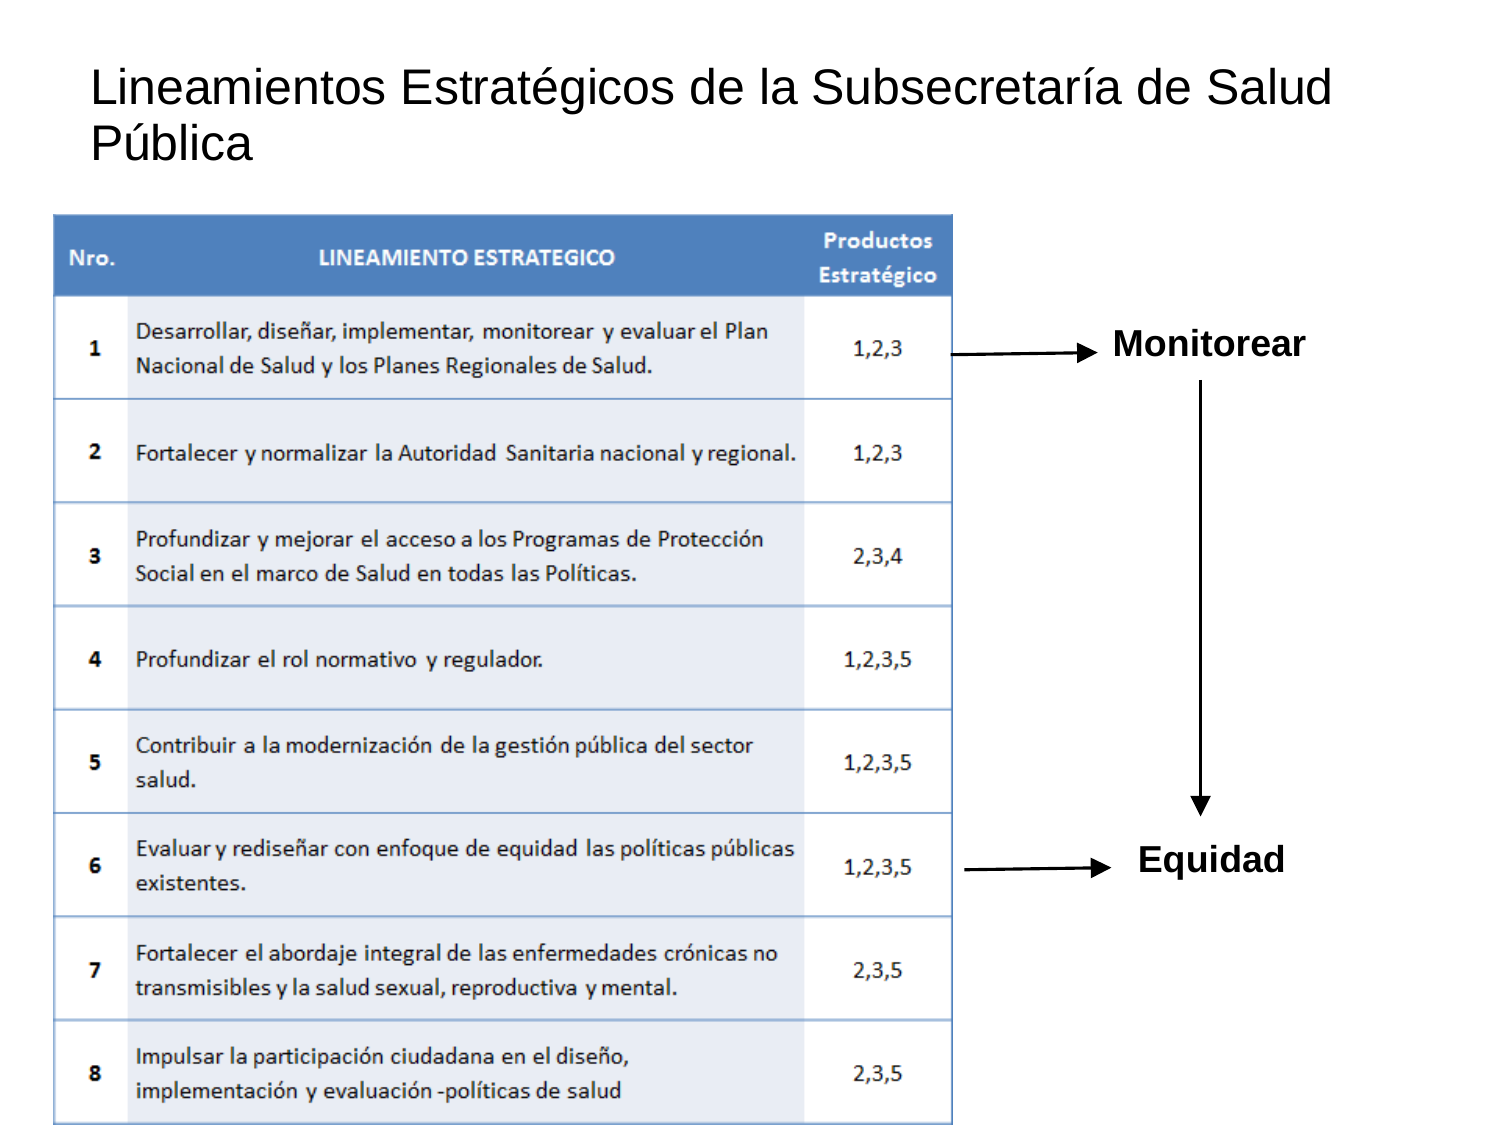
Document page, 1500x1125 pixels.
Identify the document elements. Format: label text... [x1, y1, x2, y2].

title Lineamientos Estratégicos de la Subsecretaría de Salud Pública [75, 45, 1425, 264]
text_box Equidad [1122, 820, 1411, 917]
picture [52, 213, 954, 1125]
text_box Monitorear [1097, 304, 1386, 401]
